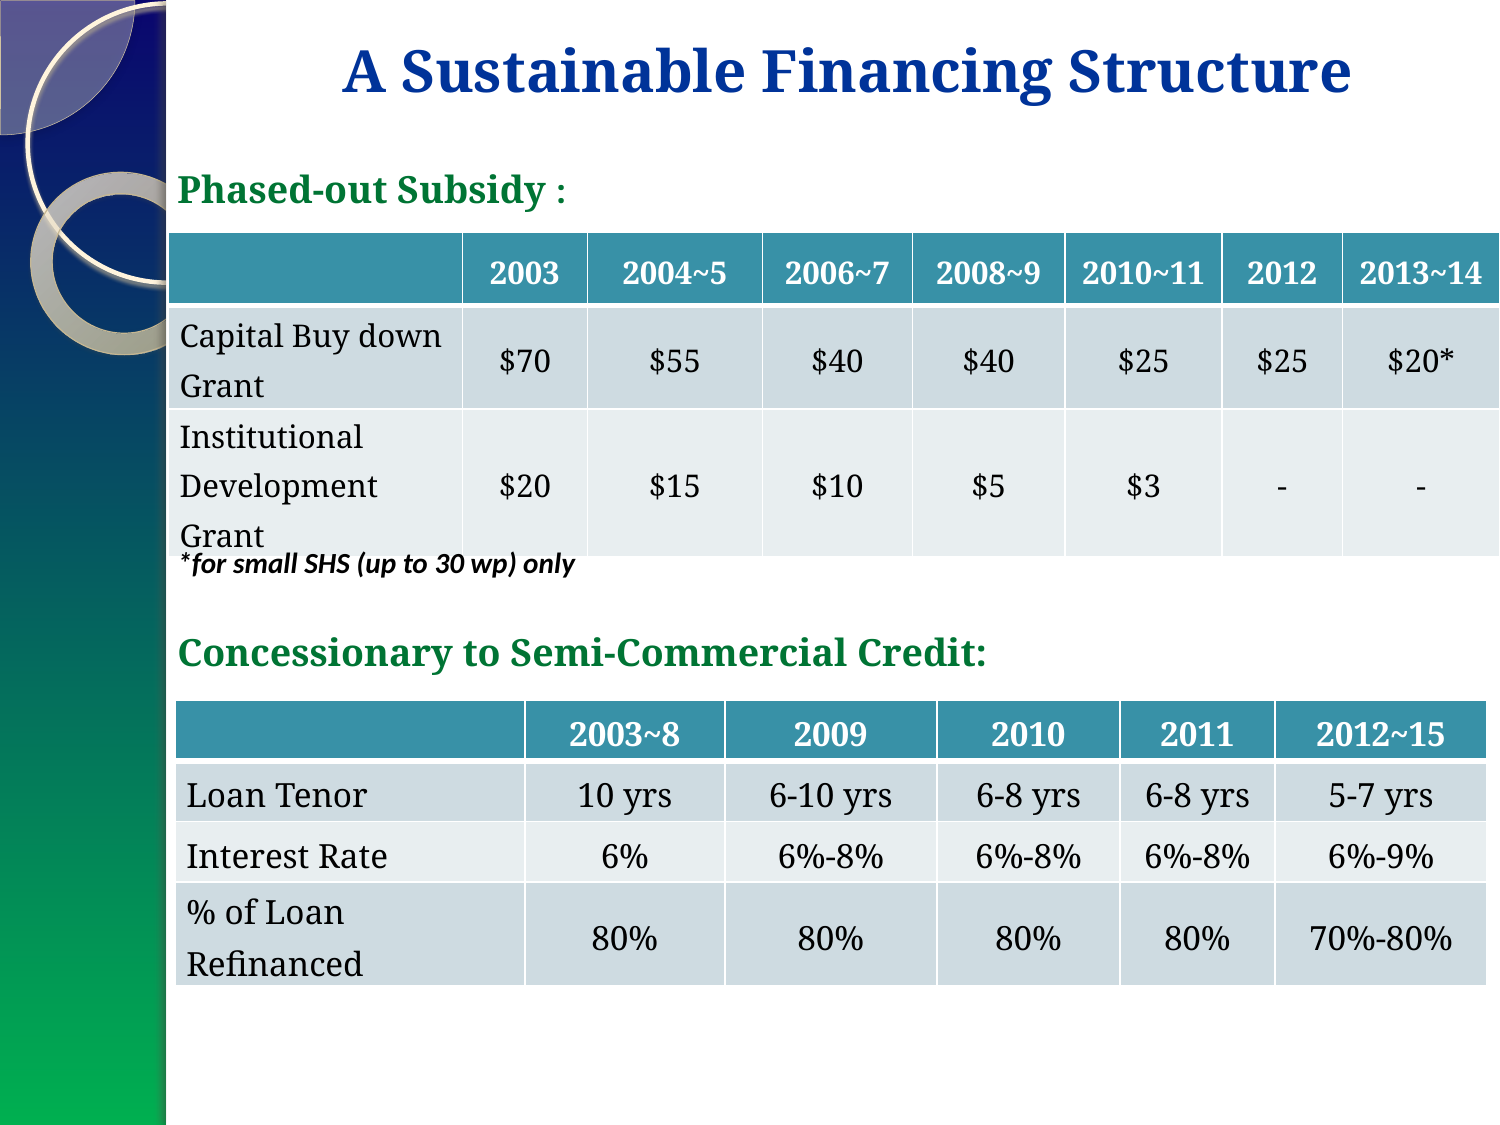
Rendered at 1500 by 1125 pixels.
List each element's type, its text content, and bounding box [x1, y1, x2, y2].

table_cell 5-7 yrs [1276, 764, 1486, 821]
table_cell 6-8 yrs [1121, 764, 1274, 821]
table_cell % of Loan Refinanced [176, 883, 524, 985]
table_cell Capital Buy down Grant [169, 308, 462, 408]
table_header 2003 [463, 233, 587, 303]
table_header 2010 [938, 701, 1119, 758]
table_cell $55 [588, 308, 762, 408]
table_header 2008~9 [913, 233, 1064, 303]
table_cell 6-8 yrs [938, 764, 1119, 821]
table_cell $25 [1223, 308, 1342, 408]
table_cell $20* [1343, 308, 1499, 408]
table_header 2011 [1121, 701, 1274, 758]
table_cell - [1343, 410, 1499, 556]
table_cell $5 [913, 410, 1064, 556]
table_cell Interest Rate [176, 822, 524, 881]
table_cell - [1223, 410, 1342, 556]
table_cell 80% [938, 883, 1119, 985]
table_cell 6% [526, 822, 724, 881]
table_cell $15 [588, 410, 762, 556]
text_box Phased-out Subsidy : [162, 149, 913, 238]
table_header 2010~11 [1066, 233, 1221, 303]
table_cell 80% [726, 883, 936, 985]
table_cell 6%-9% [1276, 822, 1486, 881]
text_box *for small SHS (up to 30 wp) only [162, 537, 750, 588]
table_cell 70%-80% [1276, 883, 1486, 985]
table_cell $25 [1066, 308, 1221, 408]
table_cell $20 [463, 410, 587, 537]
table_header [176, 701, 524, 758]
table_cell 6%-8% [938, 822, 1119, 881]
table_cell 6-10 yrs [726, 764, 936, 821]
table_cell 80% [1121, 883, 1274, 985]
table_cell $10 [763, 410, 912, 556]
table_cell $40 [763, 308, 912, 408]
table_cell 6%-8% [726, 822, 936, 881]
table_cell 80% [526, 883, 724, 985]
table_header 2003~8 [526, 701, 724, 758]
table_header 2009 [726, 701, 936, 758]
table_cell Loan Tenor [176, 764, 524, 821]
table_header 2013~14 [1343, 233, 1499, 303]
table_header 2004~5 [588, 233, 762, 303]
table_header [169, 233, 462, 303]
table_cell $70 [463, 308, 587, 408]
table_cell 10 yrs [526, 764, 724, 821]
table_header 2006~7 [763, 233, 912, 303]
table_cell 6%-8% [1121, 822, 1274, 881]
text_box Concessionary to Semi-Commercial Credit: [162, 612, 1175, 700]
table_cell Institutional Development Grant [169, 410, 462, 537]
title A Sustainable Financing Structure [232, 0, 1463, 163]
table_cell $3 [1066, 410, 1221, 556]
table_cell $40 [913, 308, 1064, 408]
table_header 2012~15 [1276, 701, 1486, 758]
table_header 2012 [1223, 233, 1342, 303]
